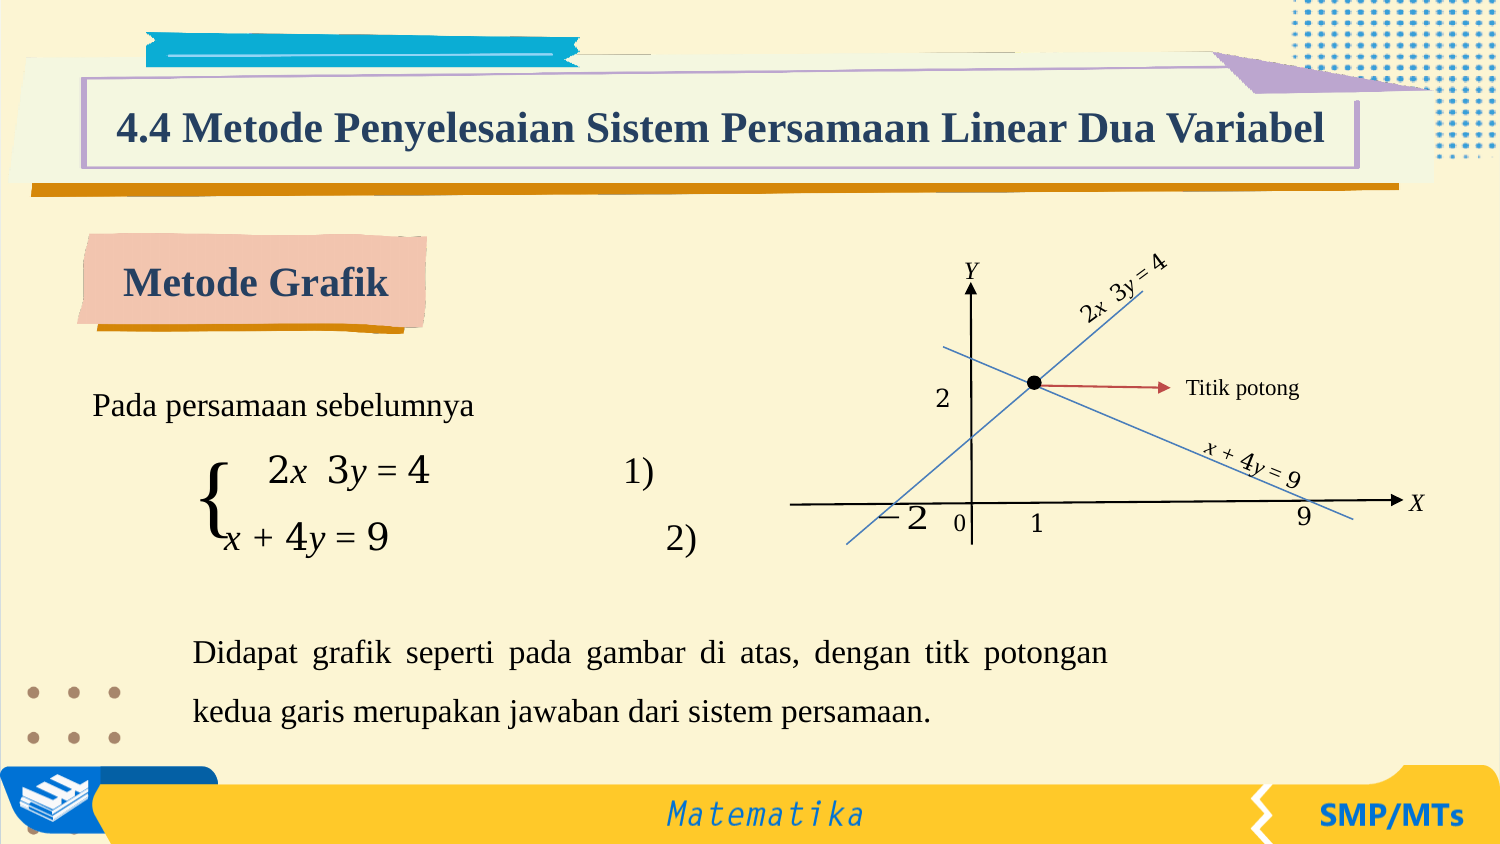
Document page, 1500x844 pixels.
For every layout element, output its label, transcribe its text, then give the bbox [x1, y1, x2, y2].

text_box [789, 247, 1435, 545]
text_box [8, 31, 1435, 213]
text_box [77, 233, 435, 334]
text_box Didapat grafik seperti pada gambar di atas, dengan titk potongan kedua garis merupakan jawaban dari sistem persamaan. [177, 602, 1125, 737]
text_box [77, 355, 844, 560]
picture [0, 0, 1500, 844]
